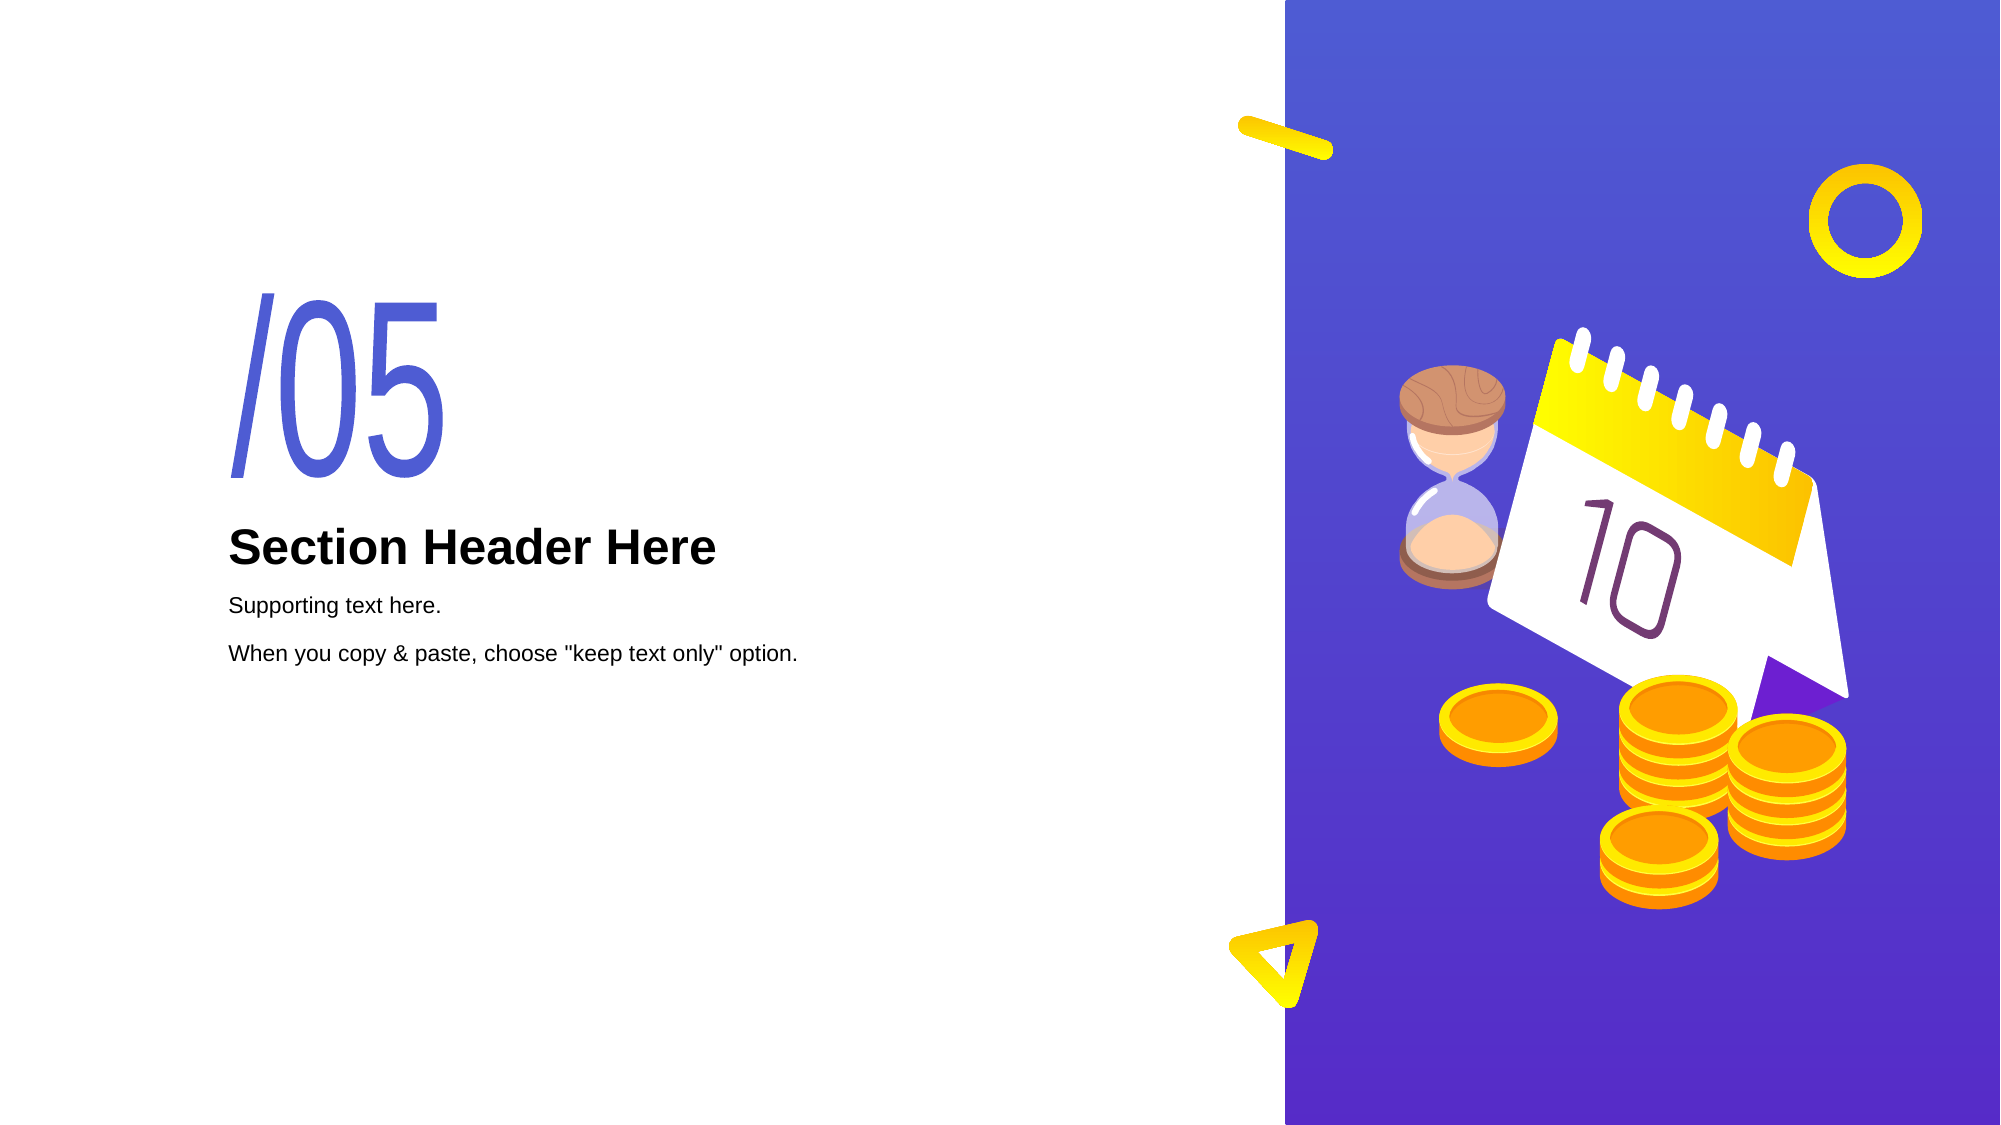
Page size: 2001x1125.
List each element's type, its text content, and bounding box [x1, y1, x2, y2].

list Supporting text here. When you copy & paste, choose "keep text only" option. [213, 582, 1103, 750]
title Section Header Here [213, 436, 1103, 582]
